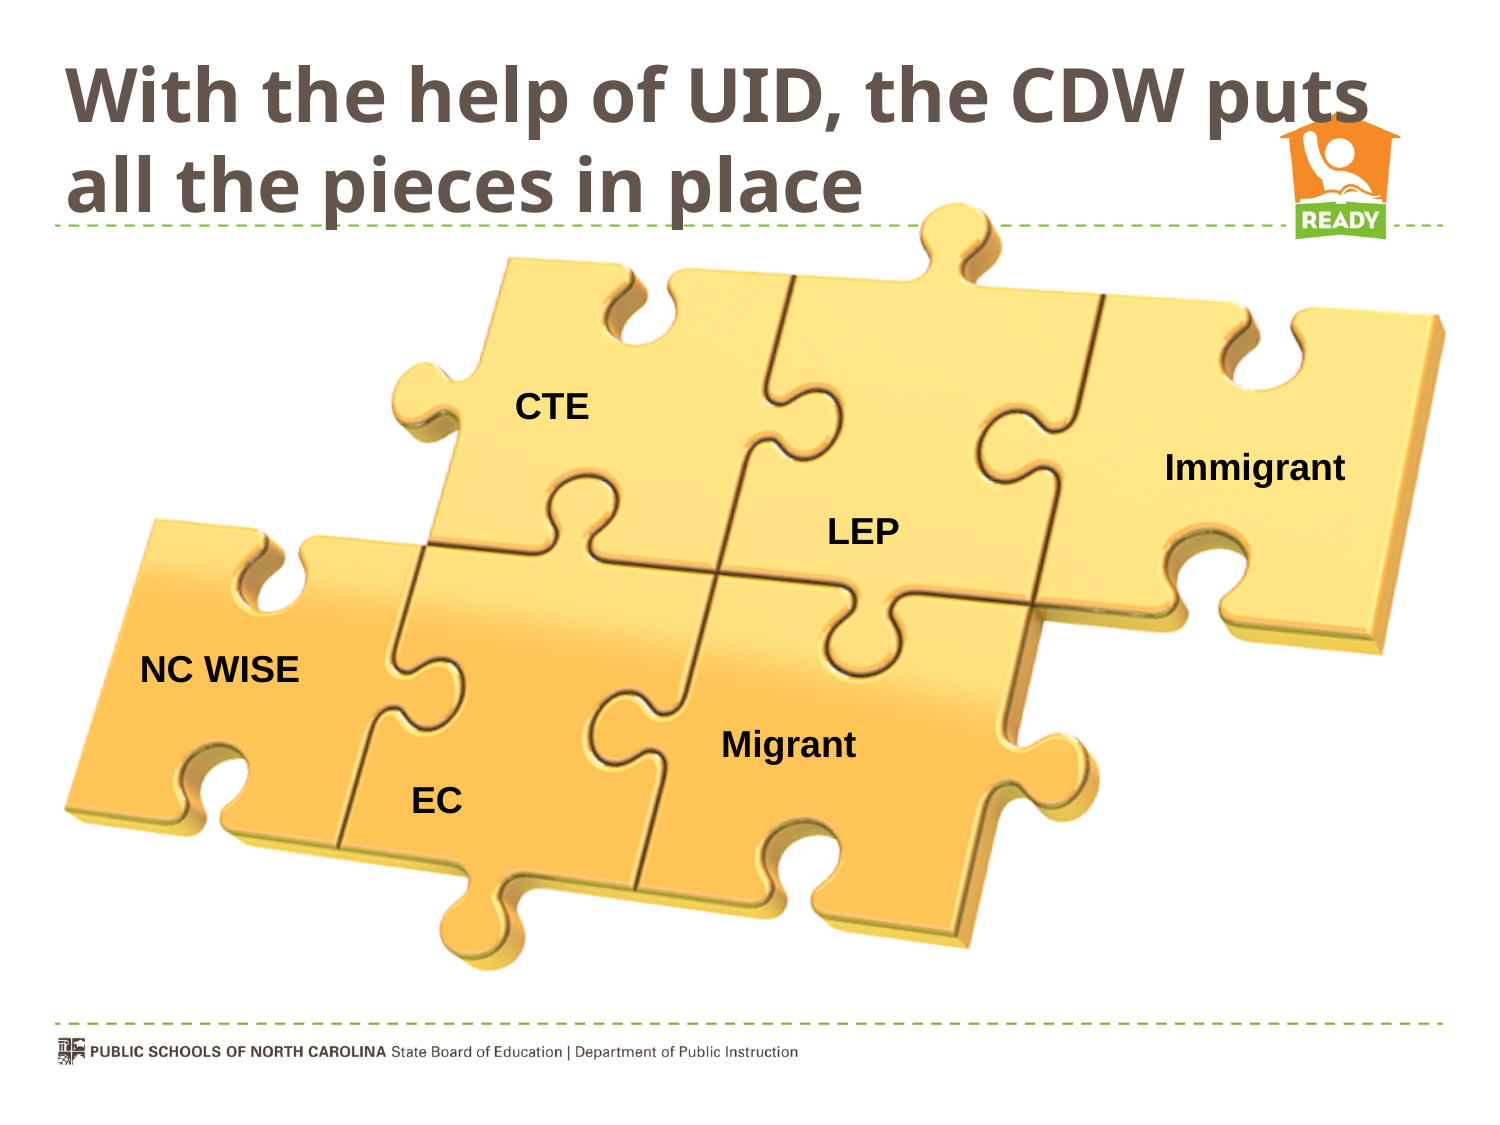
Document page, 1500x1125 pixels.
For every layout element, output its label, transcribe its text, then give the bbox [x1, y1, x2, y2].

title With the help of UID, the CDW puts all the pieces in place [50, 50, 1450, 225]
picture [0, 0, 1500, 1125]
